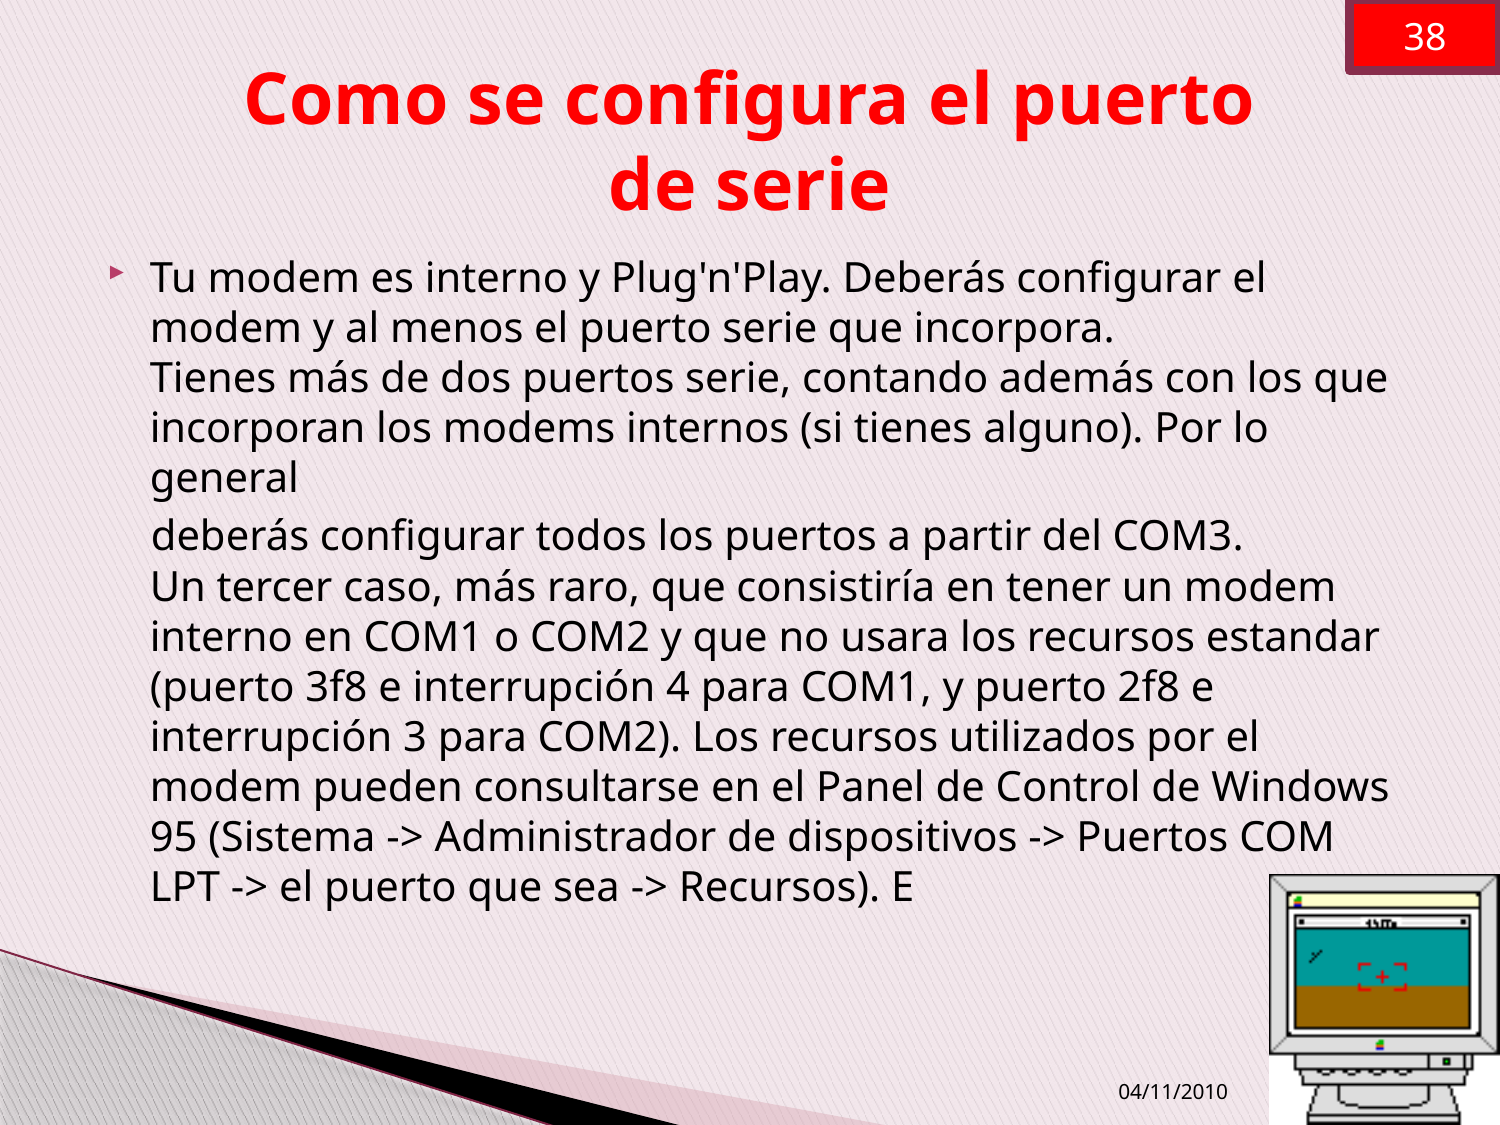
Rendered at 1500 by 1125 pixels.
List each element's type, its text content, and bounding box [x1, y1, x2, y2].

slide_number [1103, 1051, 1263, 1112]
picture [1269, 873, 1500, 1125]
list Tu modem es interno y Plug'n'Play. Deberás configurar el modem y al menos el puerto serie que incorpora. Tienes más de dos puertos serie, contando además con los que incorporan los modems internos (si tienes alguno). Por lo general deberás configurar todos los puertos a partir del COM3. Un tercer caso, más raro, que consistiría en tener un modem interno en COM1 o COM2 y que no usara los recursos estandar (puerto 3f8 e interrupción 4 para COM1, y puerto 2f8 e interrupción 3 para COM2). Los recursos utilizados por el modem pueden consultarse en el Panel de Control de Windows 95 (Sistema -> Administrador de dispositivos -> Puertos COM LPT -> el puerto que sea -> Recursos). E [75, 243, 1425, 986]
text_box 38 [1345, 0, 1500, 75]
title Como se configura el puerto de serie [75, 45, 1425, 233]
